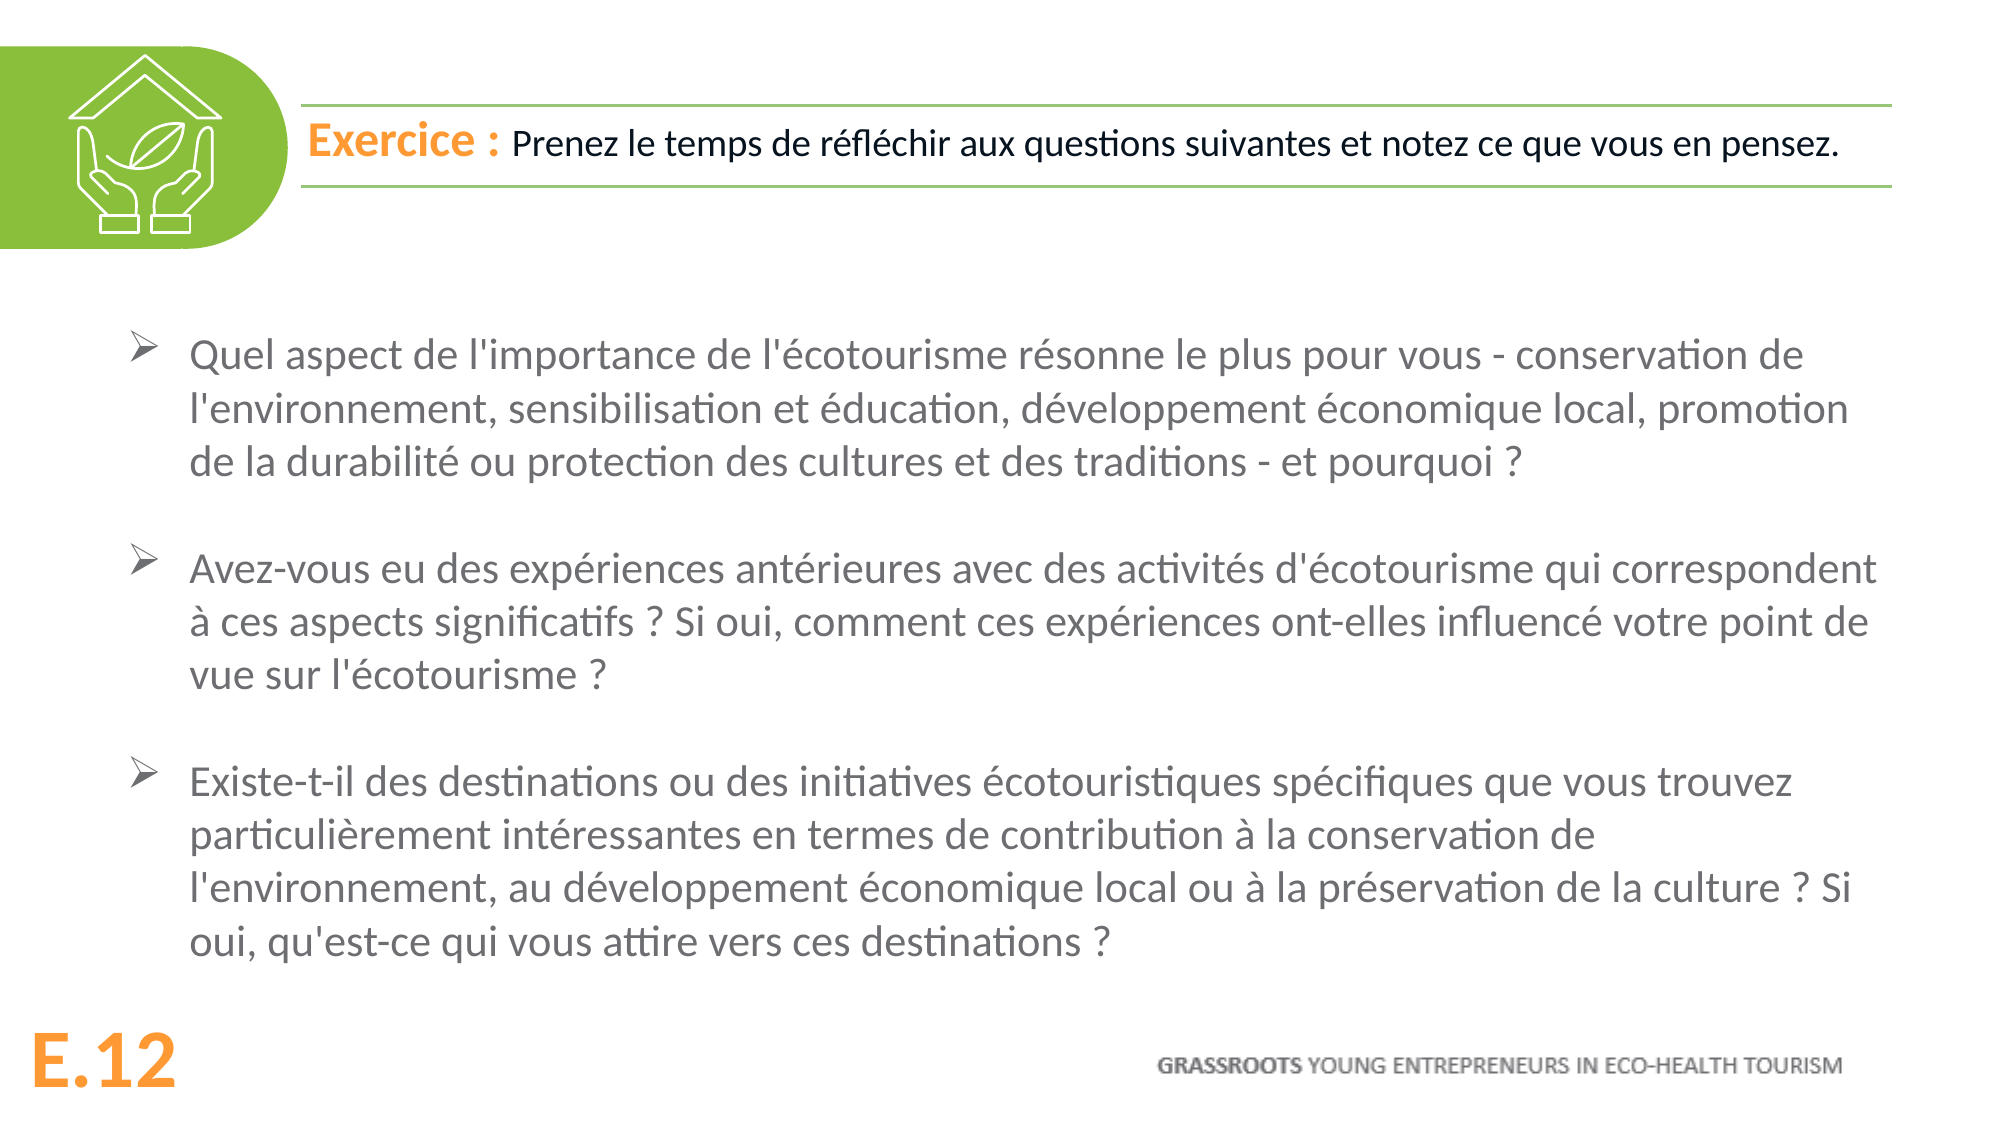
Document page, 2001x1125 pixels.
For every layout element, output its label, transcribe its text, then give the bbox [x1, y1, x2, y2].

picture [1137, 1045, 1852, 1091]
list Exercice : Prenez le temps de réfléchir aux questions suivantes et notez ce que vous en pensez. [287, 77, 1893, 249]
list Quel aspect de l'importance de l'écotourisme résonne le plus pour vous - conservation de l'environnement, sensibilisation et éducation, développement économique local, promotion de la durabilité ou protection des cultures et des traditions - et pourquoi ? Avez-vous eu des expériences antérieures avec des activités d'écotourisme qui correspondent à ces aspects significatifs ? Si oui, comment ces expériences ont-elles influencé votre point de vue sur l'écotourisme ? Existe-t-il des destinations ou des initiatives écotouristiques spécifiques que vous trouvez particulièrement intéressantes en termes de contribution à la conservation de l'environnement, au développement économique local ou à la préservation de la culture ? Si oui, qu'est-ce qui vous attire vers ces destinations ? [106, 305, 1904, 1020]
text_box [68, 54, 222, 233]
text_box [0, 46, 288, 249]
text_box E.12 [10, 1019, 298, 1125]
